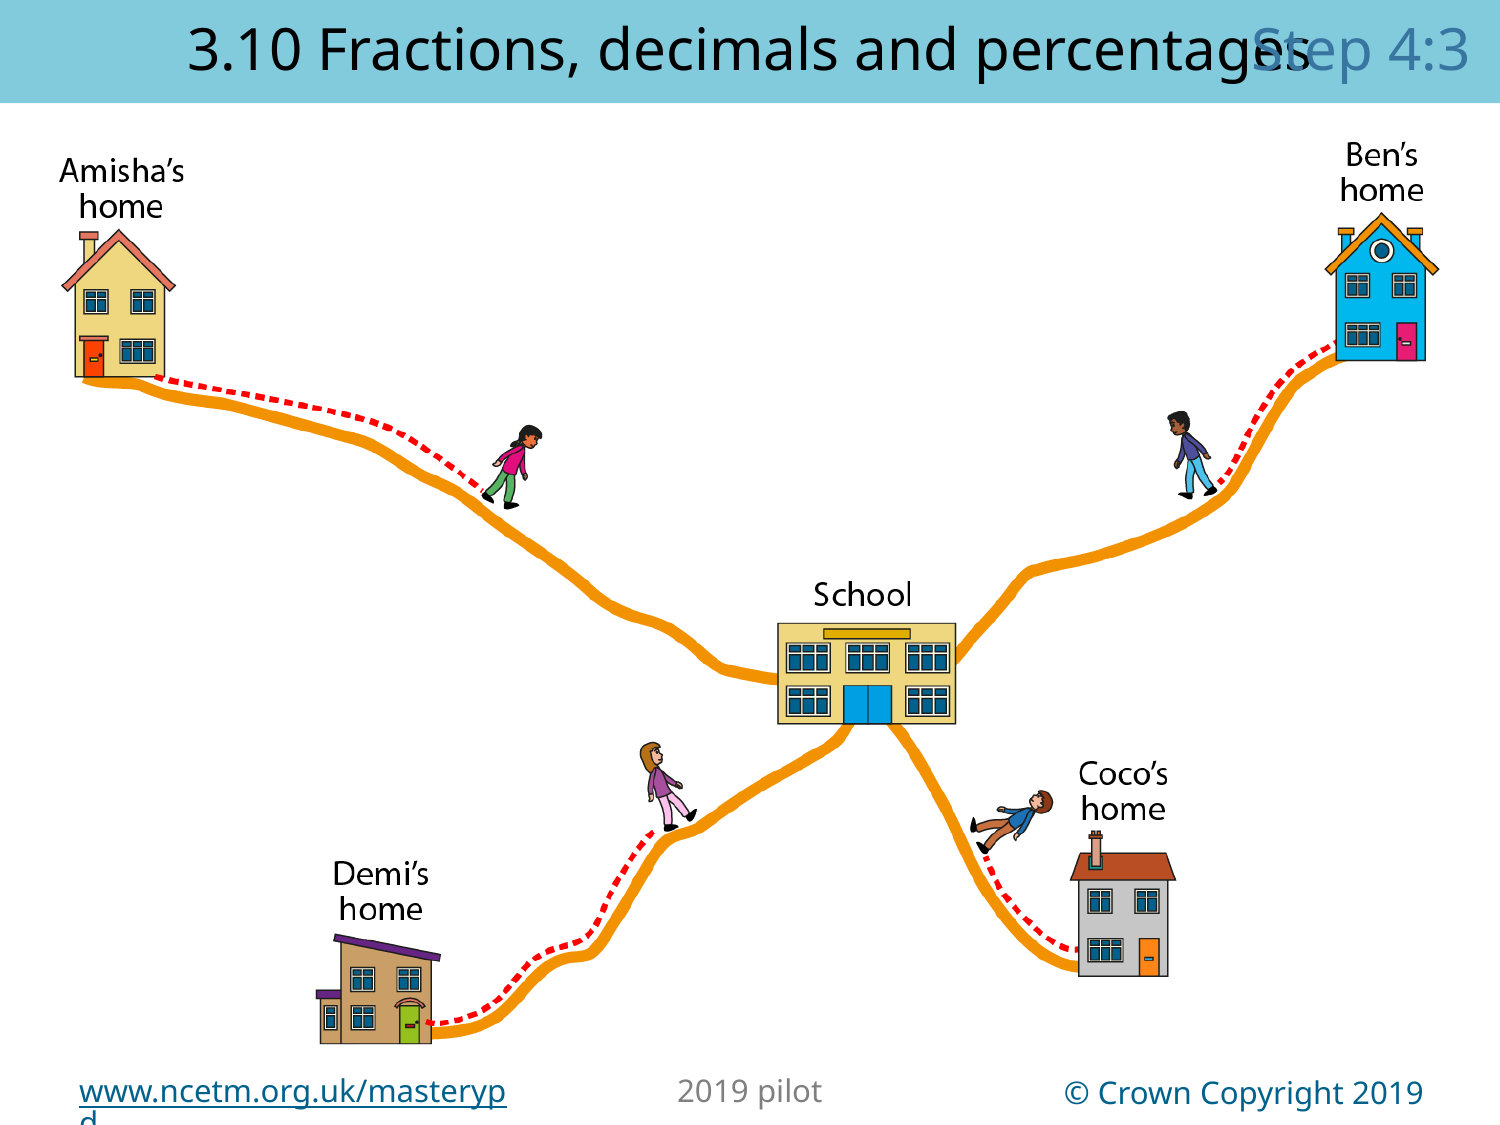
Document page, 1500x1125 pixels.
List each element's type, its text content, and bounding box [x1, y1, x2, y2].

picture [55, 136, 1444, 1066]
list Step 4:3 [0, 0, 1500, 104]
